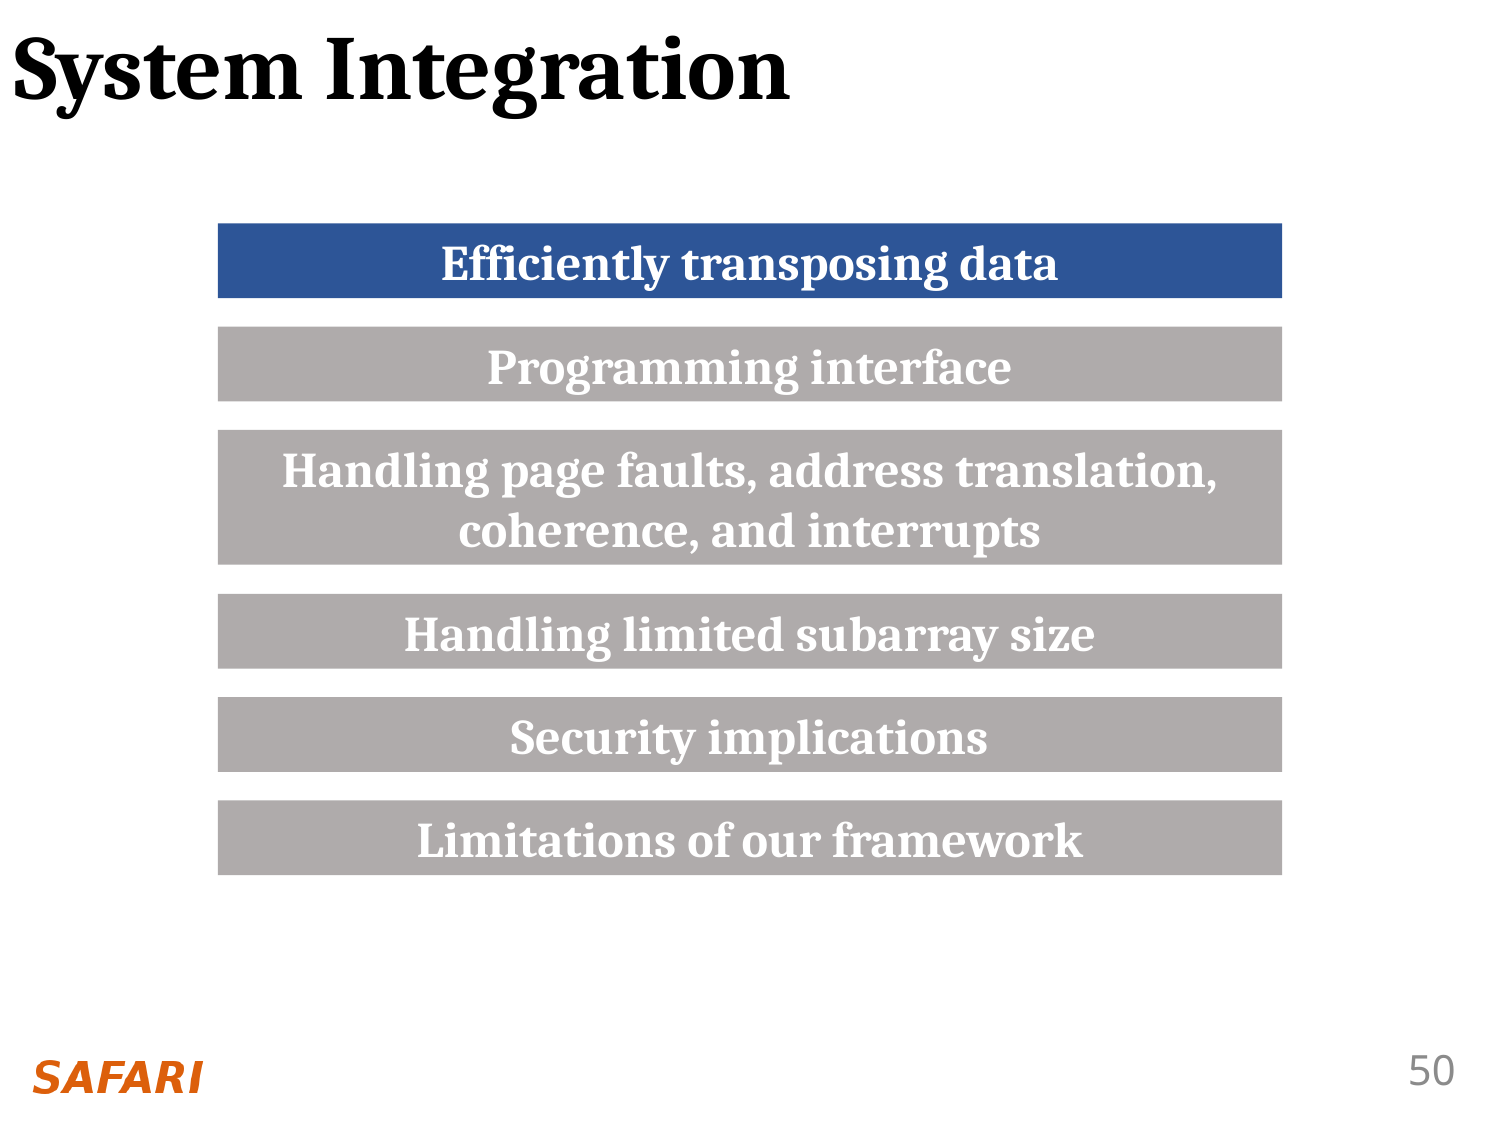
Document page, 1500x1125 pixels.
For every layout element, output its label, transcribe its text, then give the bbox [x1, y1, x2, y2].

text_box Handling page faults, address translation, coherence, and interrupts [217, 429, 1283, 565]
text_box Security implications [217, 697, 1283, 772]
text_box Programming interface [217, 326, 1283, 402]
title System Integration [0, 13, 1475, 135]
text_box Handling limited subarray size [217, 593, 1283, 669]
text_box Efficiently transposing data [217, 223, 1283, 299]
text_box Limitations of our framework [217, 800, 1283, 876]
picture [31, 1051, 209, 1104]
